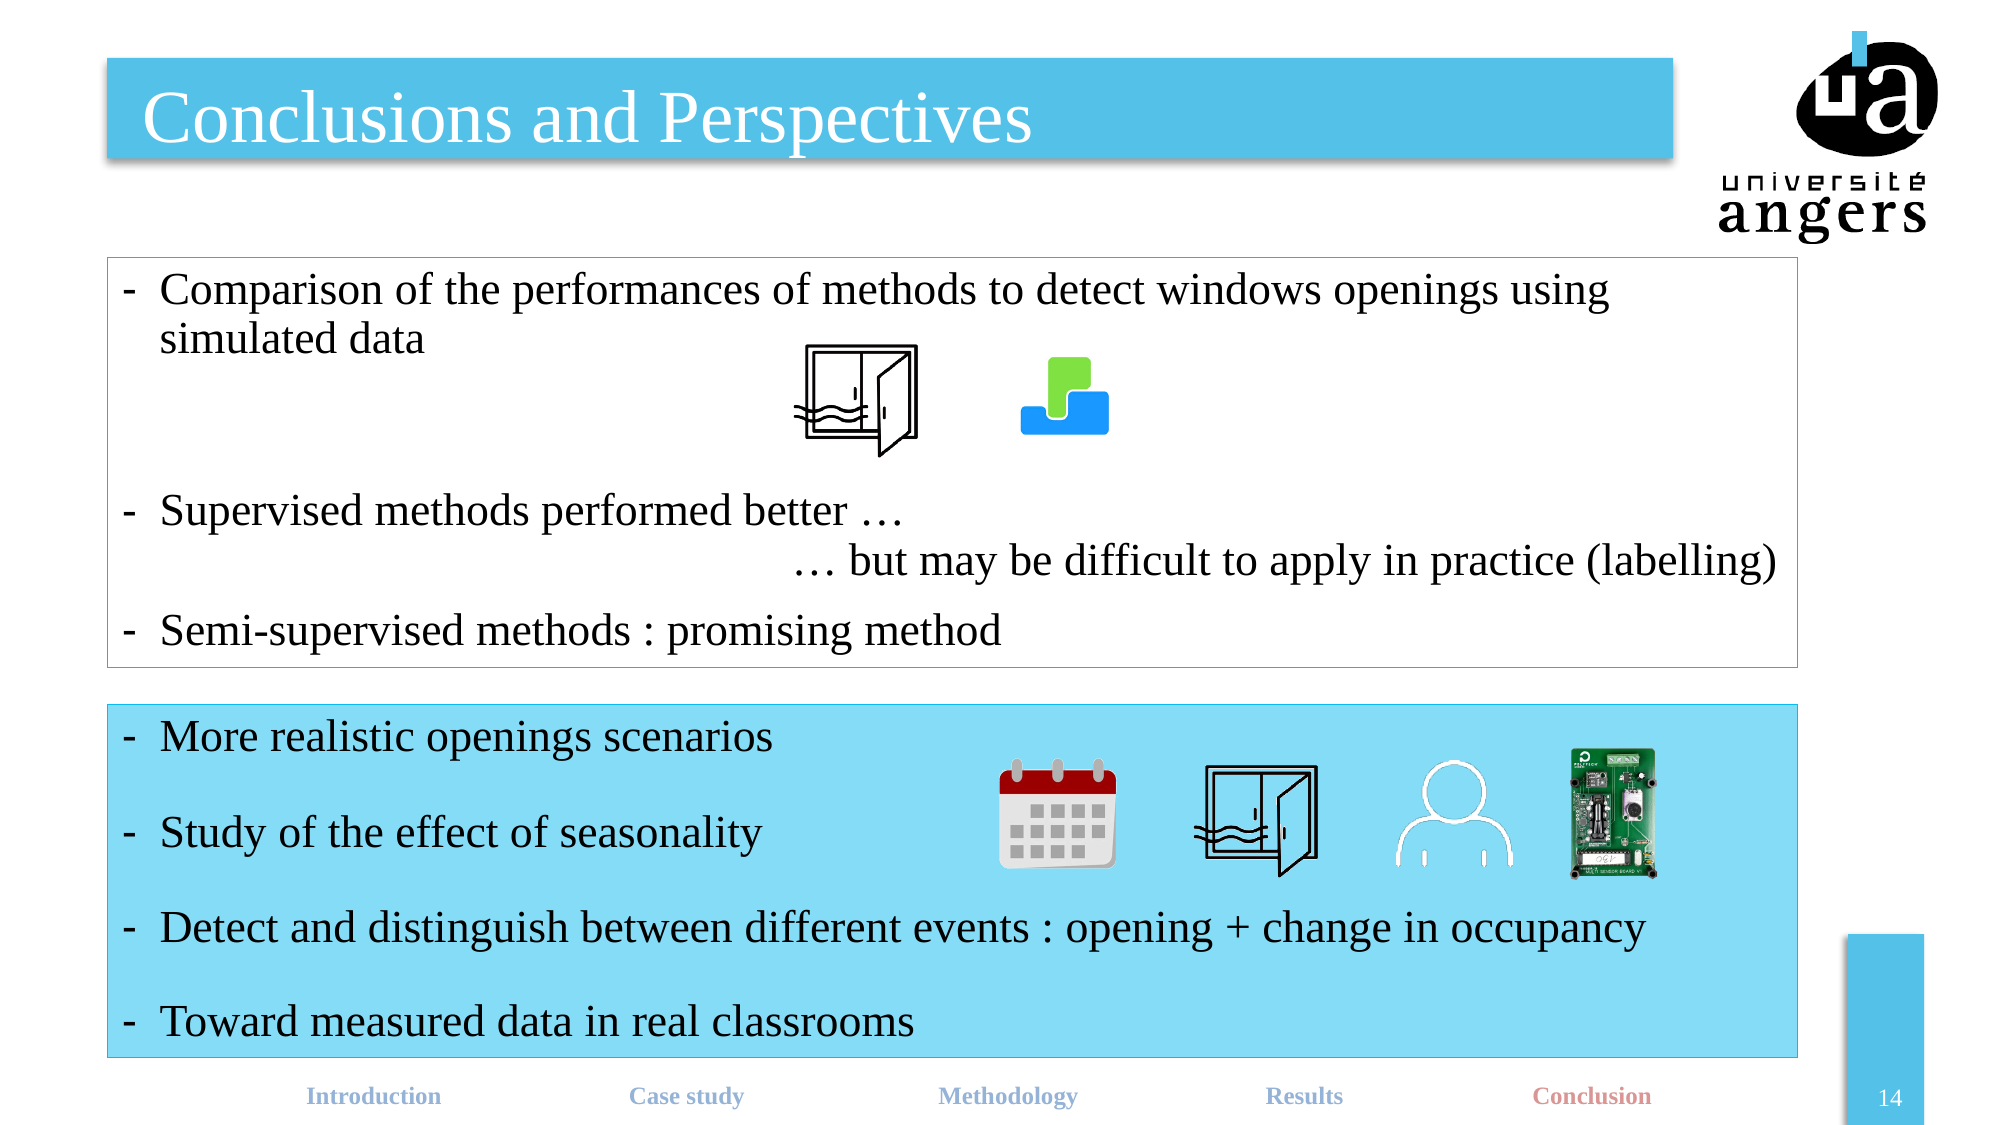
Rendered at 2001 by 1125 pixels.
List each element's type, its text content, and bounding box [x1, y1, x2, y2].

text_box Comparison of the performances of methods to detect windows openings using simulated data Supervised methods performed better … … but may be difficult to apply in practice (labelling) Semi-supervised methods : promising method [107, 257, 1798, 668]
text_box More realistic openings scenarios Study of the effect of seasonality Detect and distinguish between different events : opening + change in occupancy Toward measured data in real classrooms [107, 704, 1798, 1058]
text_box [993, 730, 1660, 897]
picture [1719, 31, 1938, 244]
picture [1838, 931, 1928, 1125]
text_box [776, 310, 1129, 477]
text_box Introduction Case study Methodology Results Conclusion [291, 1072, 1709, 1117]
slide_number 14 [1848, 1085, 1926, 1118]
title Conclusions and Perspectives [107, 57, 1674, 159]
